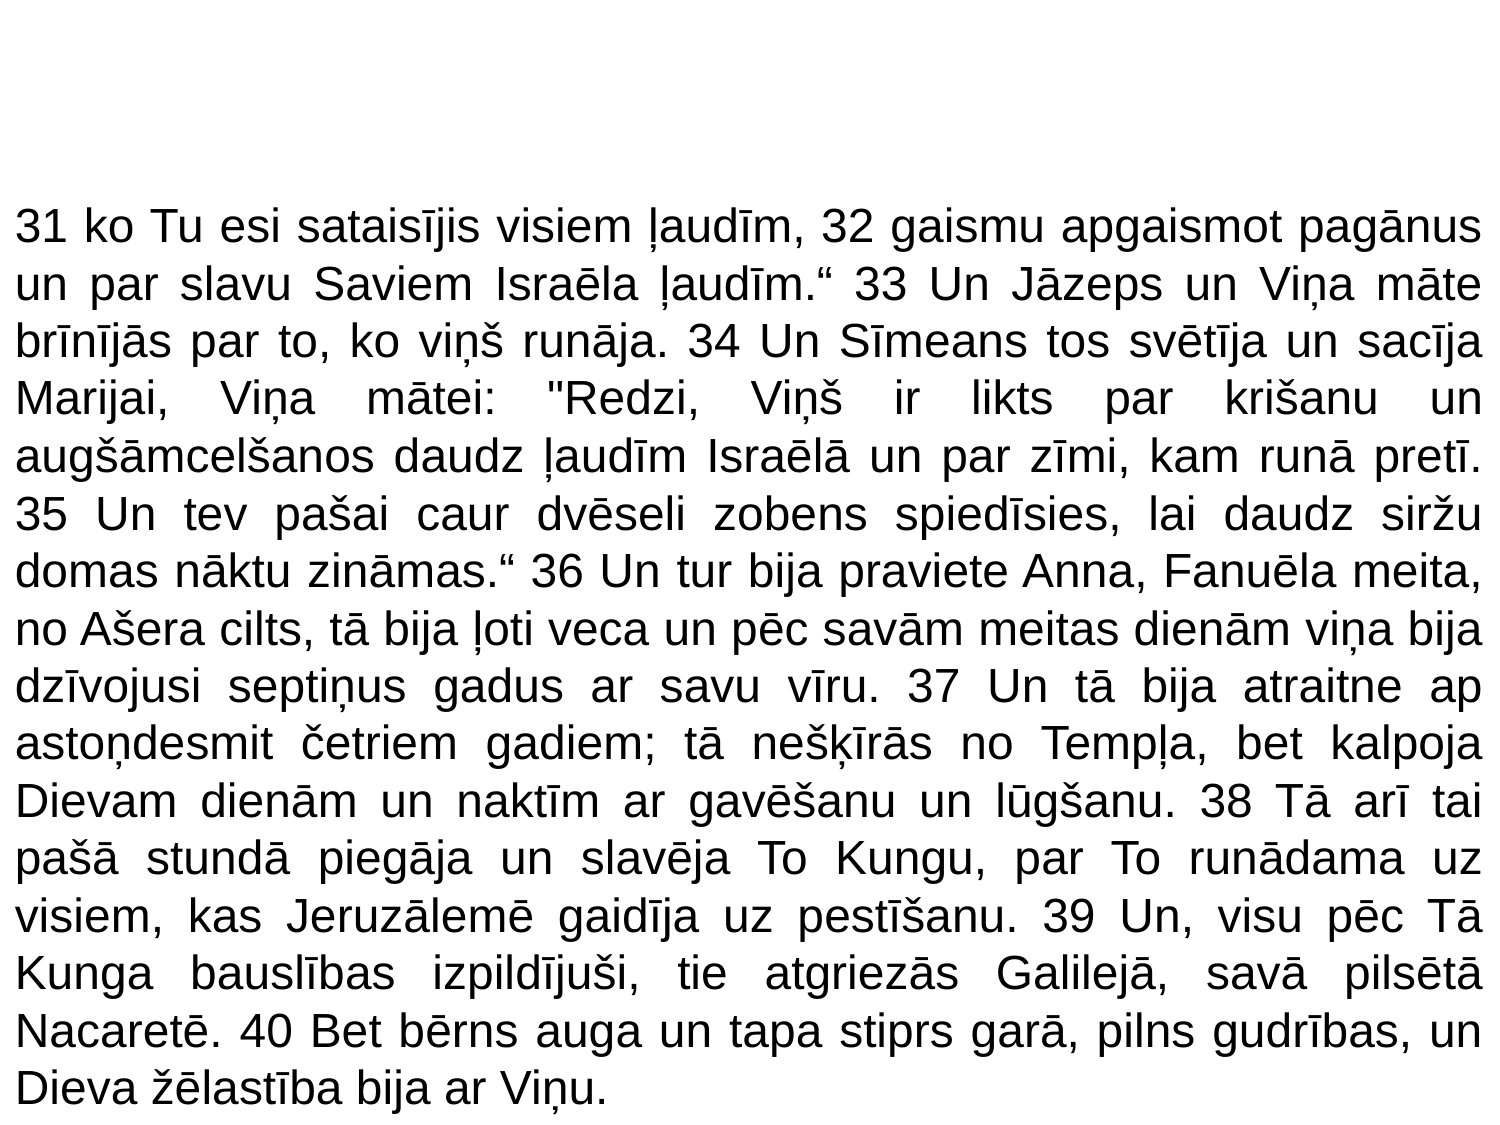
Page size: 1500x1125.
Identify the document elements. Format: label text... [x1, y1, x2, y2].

text_box 31 ko Tu esi sataisījis visiem ļaudīm, 32 gaismu apgaismot pagānus un par slavu Saviem Israēla ļaudīm.“ 33 Un Jāzeps un Viņa māte brīnījās par to, ko viņš runāja. 34 Un Sīmeans tos svētīja un sacīja Marijai, Viņa mātei: "Redzi, Viņš ir likts par krišanu un augšāmcelšanos daudz ļaudīm Israēlā un par zīmi, kam runā pretī. 35 Un tev pašai caur dvēseli zobens spiedīsies, lai daudz siržu domas nāktu zināmas.“ 36 Un tur bija praviete Anna, Fanuēla meita, no Ašera cilts, tā bija ļoti veca un pēc savām meitas dienām viņa bija dzīvojusi septiņus gadus ar savu vīru. 37 Un tā bija atraitne ap astoņdesmit četriem gadiem; tā nešķīrās no Tempļa, bet kalpoja Dievam dienām un naktīm ar gavēšanu un lūgšanu. 38 Tā arī tai pašā stundā piegāja un slavēja To Kungu, par To runādama uz visiem, kas Jeruzālemē gaidīja uz pestīšanu. 39 Un, visu pēc Tā Kunga bauslības izpildījuši, tie atgriezās Galilejā, savā pilsētā Nacaretē. 40 Bet bērns auga un tapa stiprs garā, pilns gudrības, un Dieva žēlastība bija ar Viņu. [0, 187, 1500, 1122]
